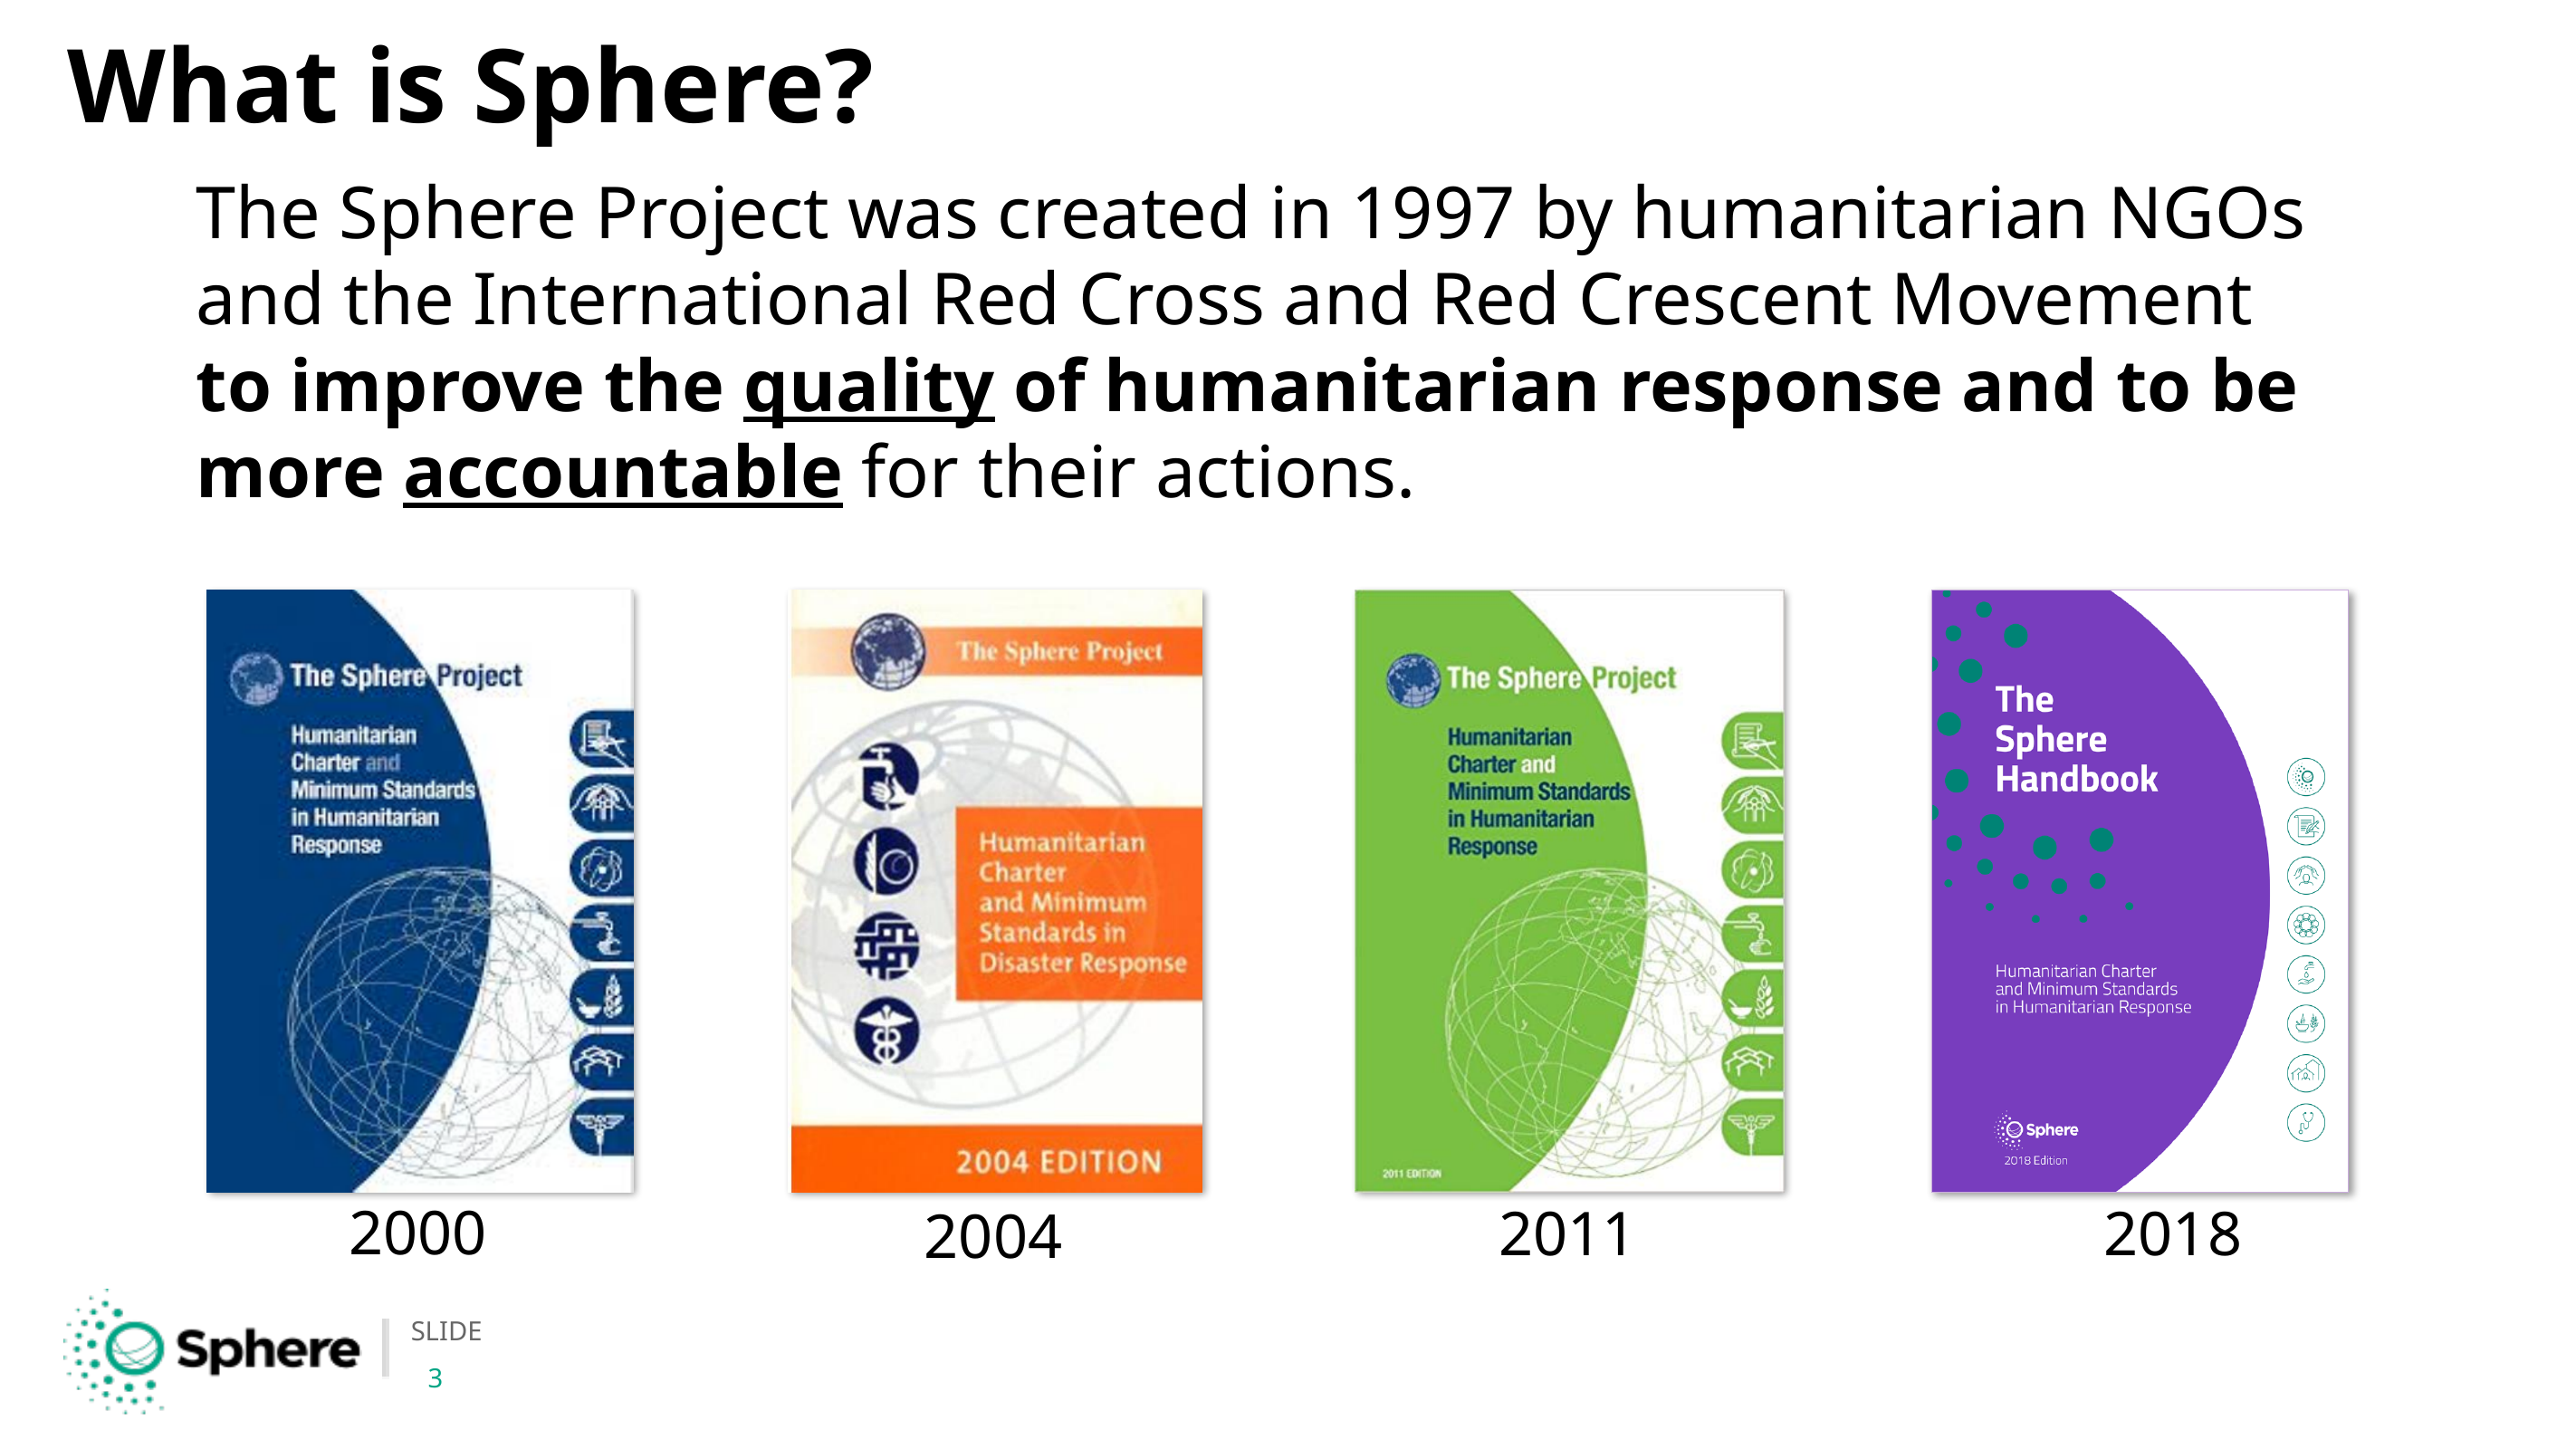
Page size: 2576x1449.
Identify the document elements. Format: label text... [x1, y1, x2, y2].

picture [382, 1319, 393, 1379]
text_box 2000 [340, 1200, 495, 1274]
text_box 2018 [2095, 1200, 2250, 1276]
picture [1930, 590, 2350, 1193]
picture [63, 1289, 362, 1416]
slide_number 3 [419, 1353, 457, 1401]
picture [788, 590, 1202, 1193]
title What is Sphere? [59, 13, 2133, 182]
picture [206, 590, 634, 1193]
text_box 2004 [916, 1200, 1071, 1278]
picture [1355, 590, 1786, 1193]
text_box 2011 [1490, 1200, 1645, 1276]
list The Sphere Project was created in 1997 by humanitarian NGOs and the International Red Cross and Red Crescent Movement to improve the quality of humanitarian response and to be more accountable for their actions. [188, 158, 2382, 943]
